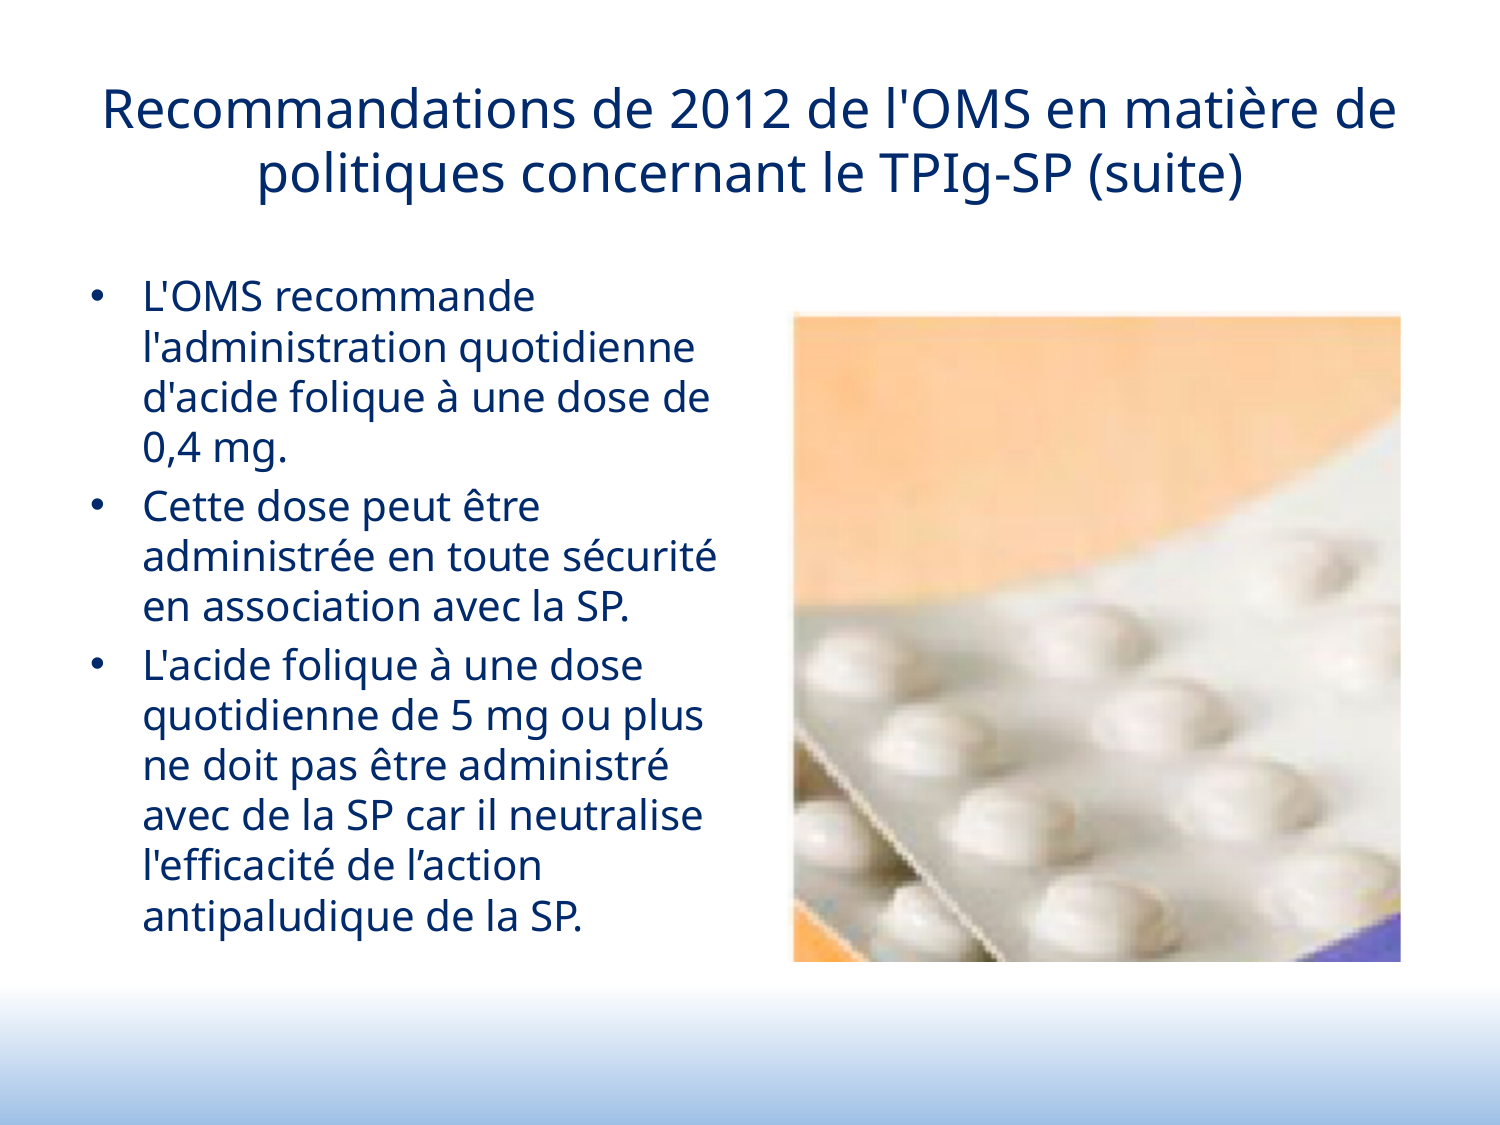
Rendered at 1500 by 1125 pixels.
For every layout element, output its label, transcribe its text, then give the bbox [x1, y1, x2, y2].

list L'OMS recommande l'administration quotidienne d'acide folique à une dose de 0,4 mg. Cette dose peut être administrée en toute sécurité en association avec la SP. L'acide folique à une dose quotidienne de 5 mg ou plus ne doit pas être administré avec de la SP car il neutralise l'efficacité de l’action antipaludique de la SP. [75, 262, 738, 1005]
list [786, 305, 1401, 963]
title Recommandations de 2012 de l'OMS en matière de politiques concernant le TPIg-SP (suite) [75, 45, 1425, 233]
